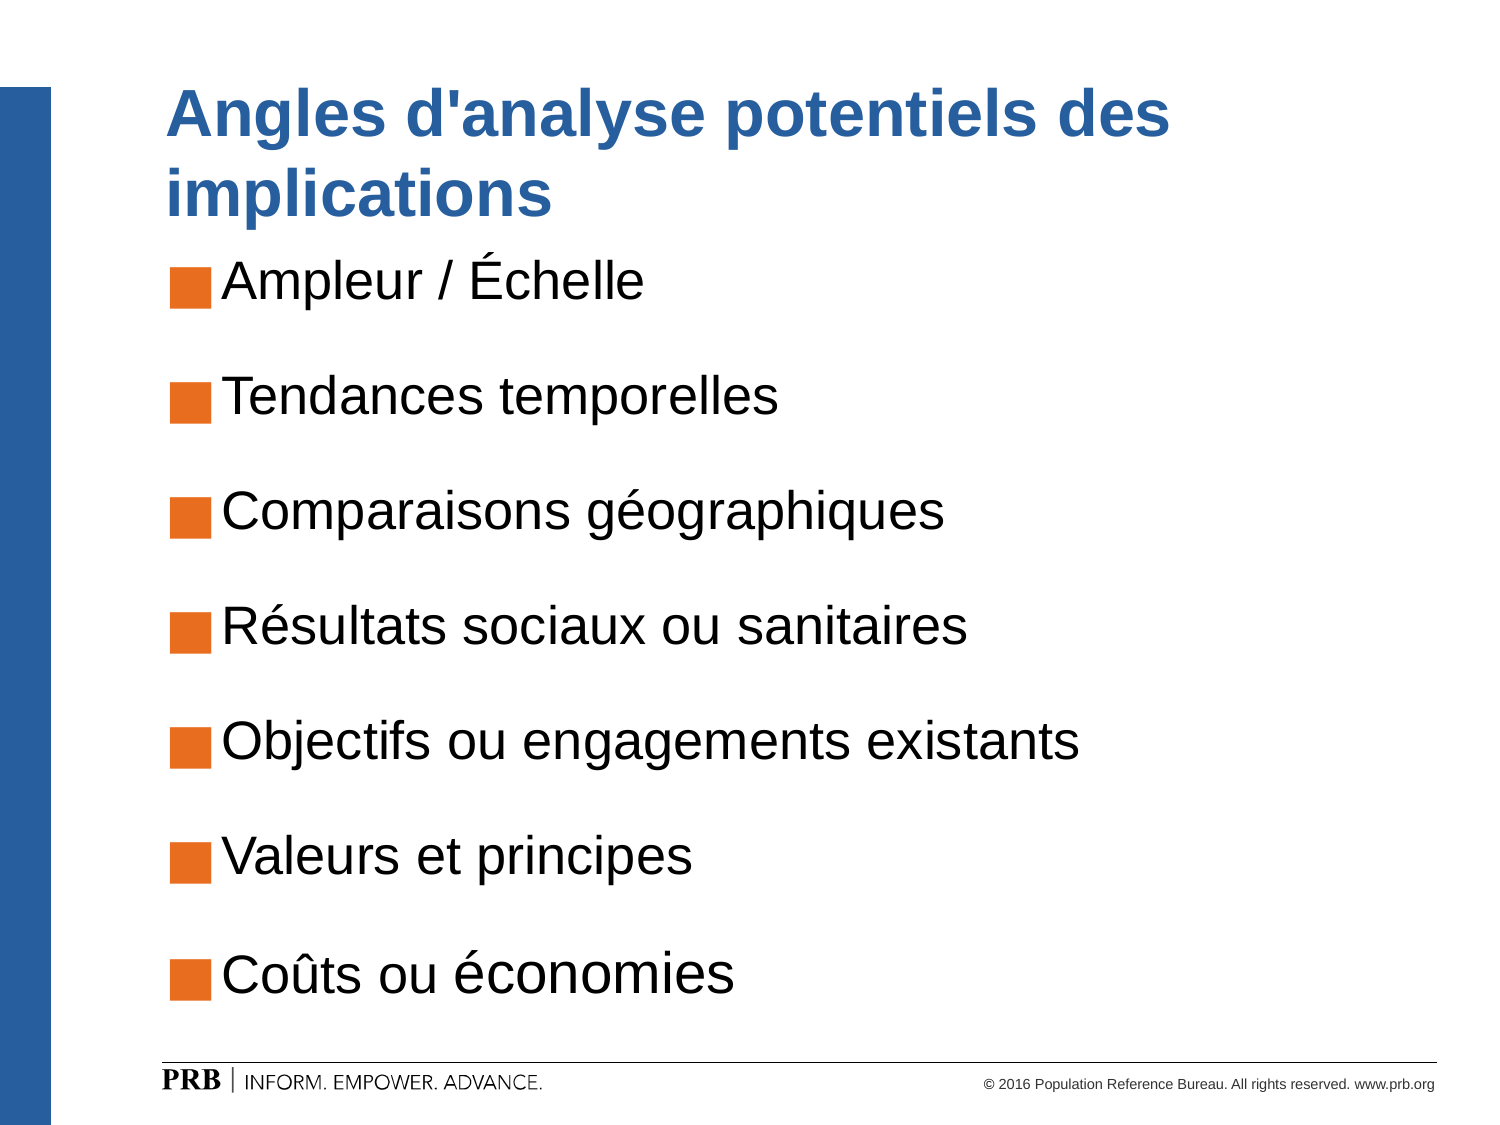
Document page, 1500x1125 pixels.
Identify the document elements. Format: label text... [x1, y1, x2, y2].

picture [162, 1067, 542, 1093]
list Ampleur / Échelle Tendances temporelles Comparaisons géographiques Résultats sociaux ou sanitaires Objectifs ou engagements existants Valeurs et principes Coûts ou économies [150, 237, 1418, 1000]
title Angles d'analyse potentiels des implications [150, 62, 1474, 160]
